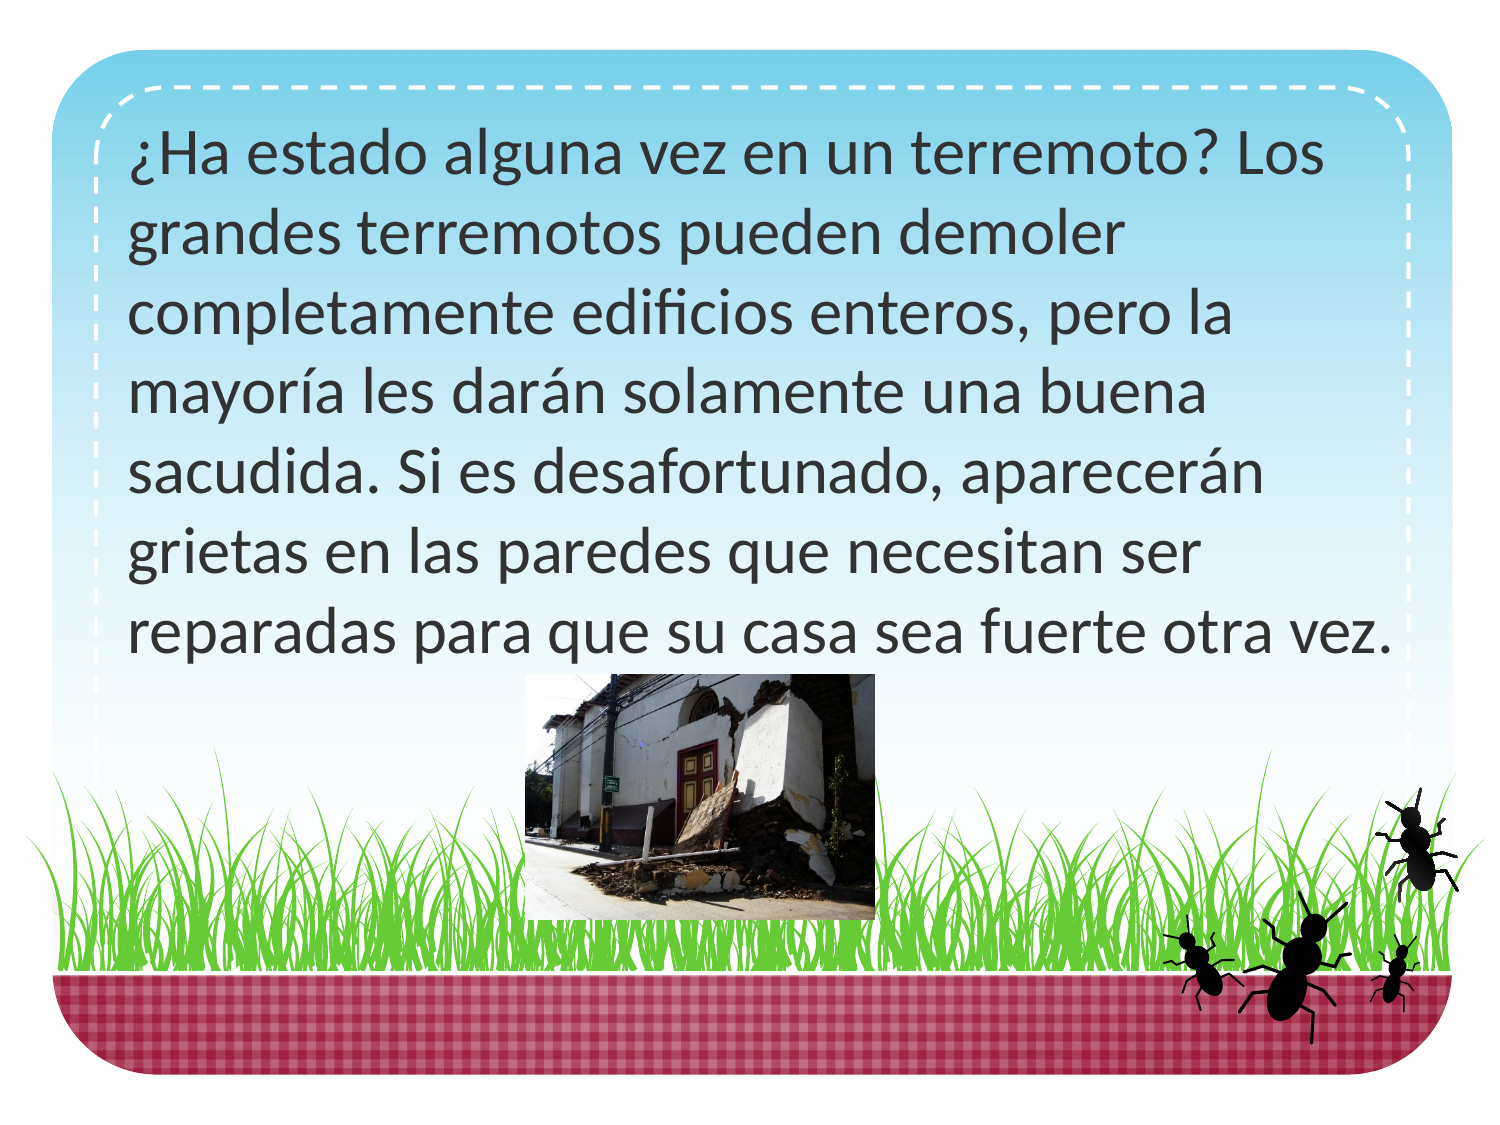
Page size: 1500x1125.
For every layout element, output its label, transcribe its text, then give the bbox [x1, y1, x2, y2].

picture [524, 674, 876, 920]
list ¿Ha estado alguna vez en un terremoto? Los grandes terremotos pueden demoler completamente edificios enteros, pero la mayoría les darán solamente una buena sacudida. Si es desafortunado, aparecerán grietas en las paredes que necesitan ser reparadas para que su casa sea fuerte otra vez. Han comenzado a aparecer grietas en las paredes del Ministerio Infantil. Nuestras iglesias comienzan a sacudirse por la falta de fundamentos sólidos. Nos hemos ocupado de pedir a los padres que nos envíen sus hijos para hacer de ellos discípulos, ignorando el enorme potencial de la labor de los padres. [112, 99, 1425, 1050]
